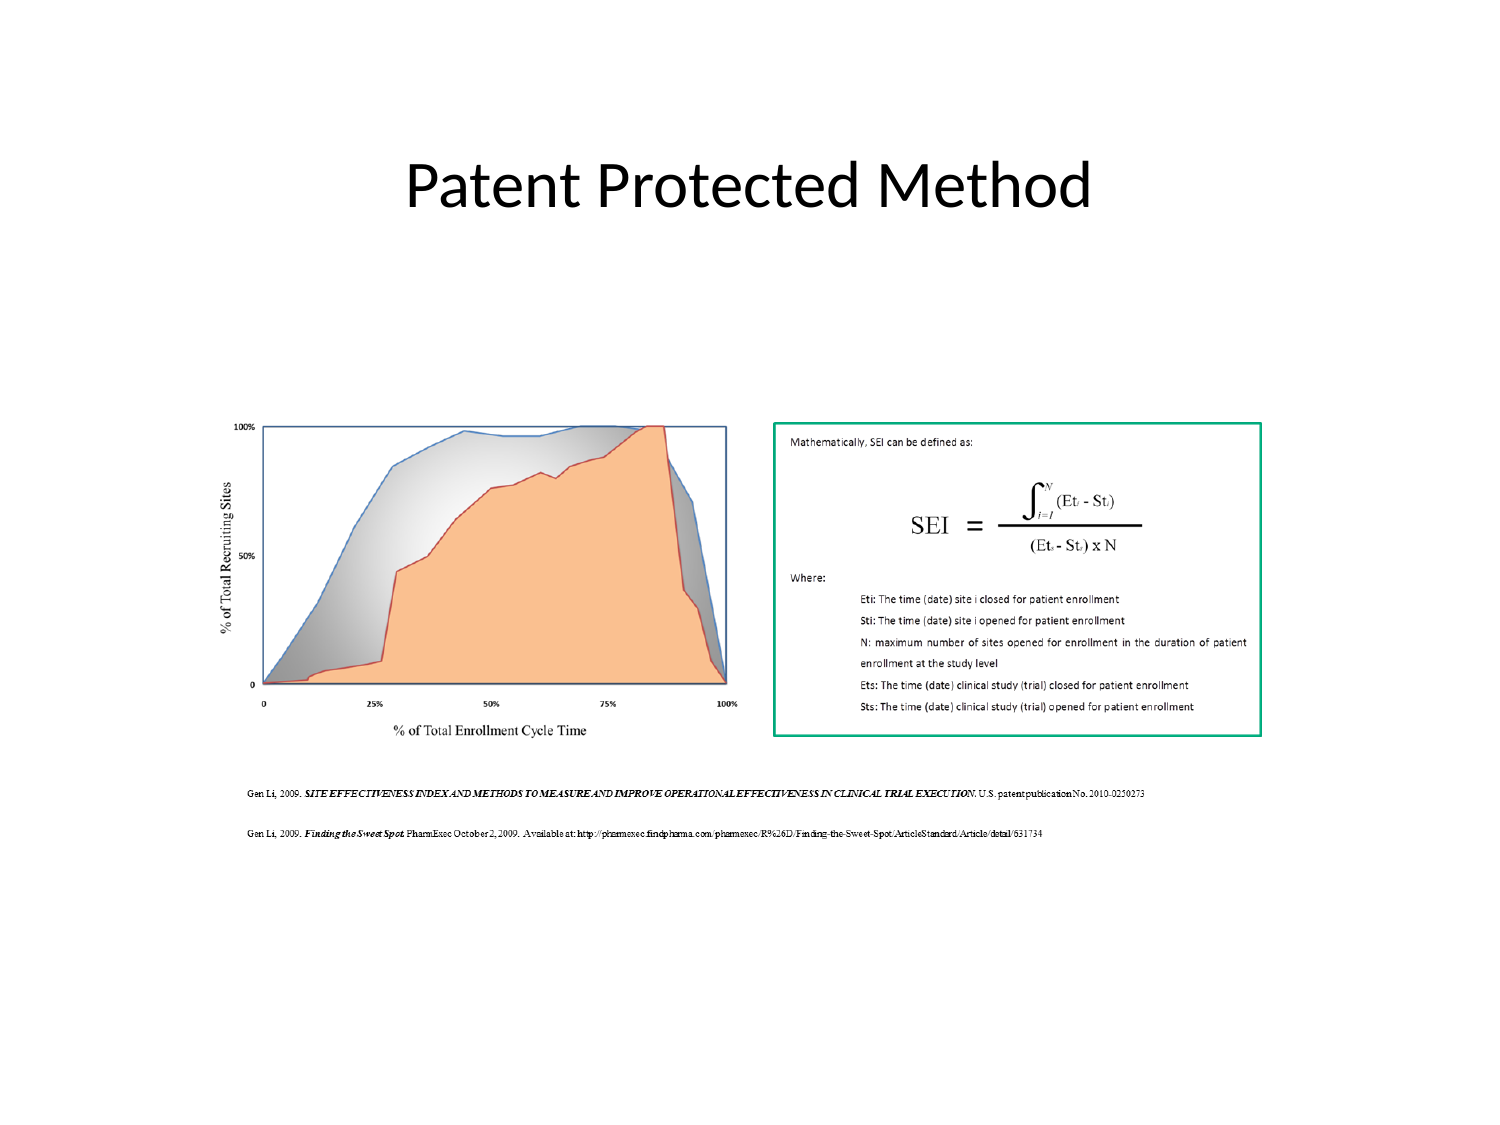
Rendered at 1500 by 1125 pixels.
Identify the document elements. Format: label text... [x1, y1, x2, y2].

title Patent Protected Method [75, 87, 1425, 275]
picture [212, 324, 1324, 846]
